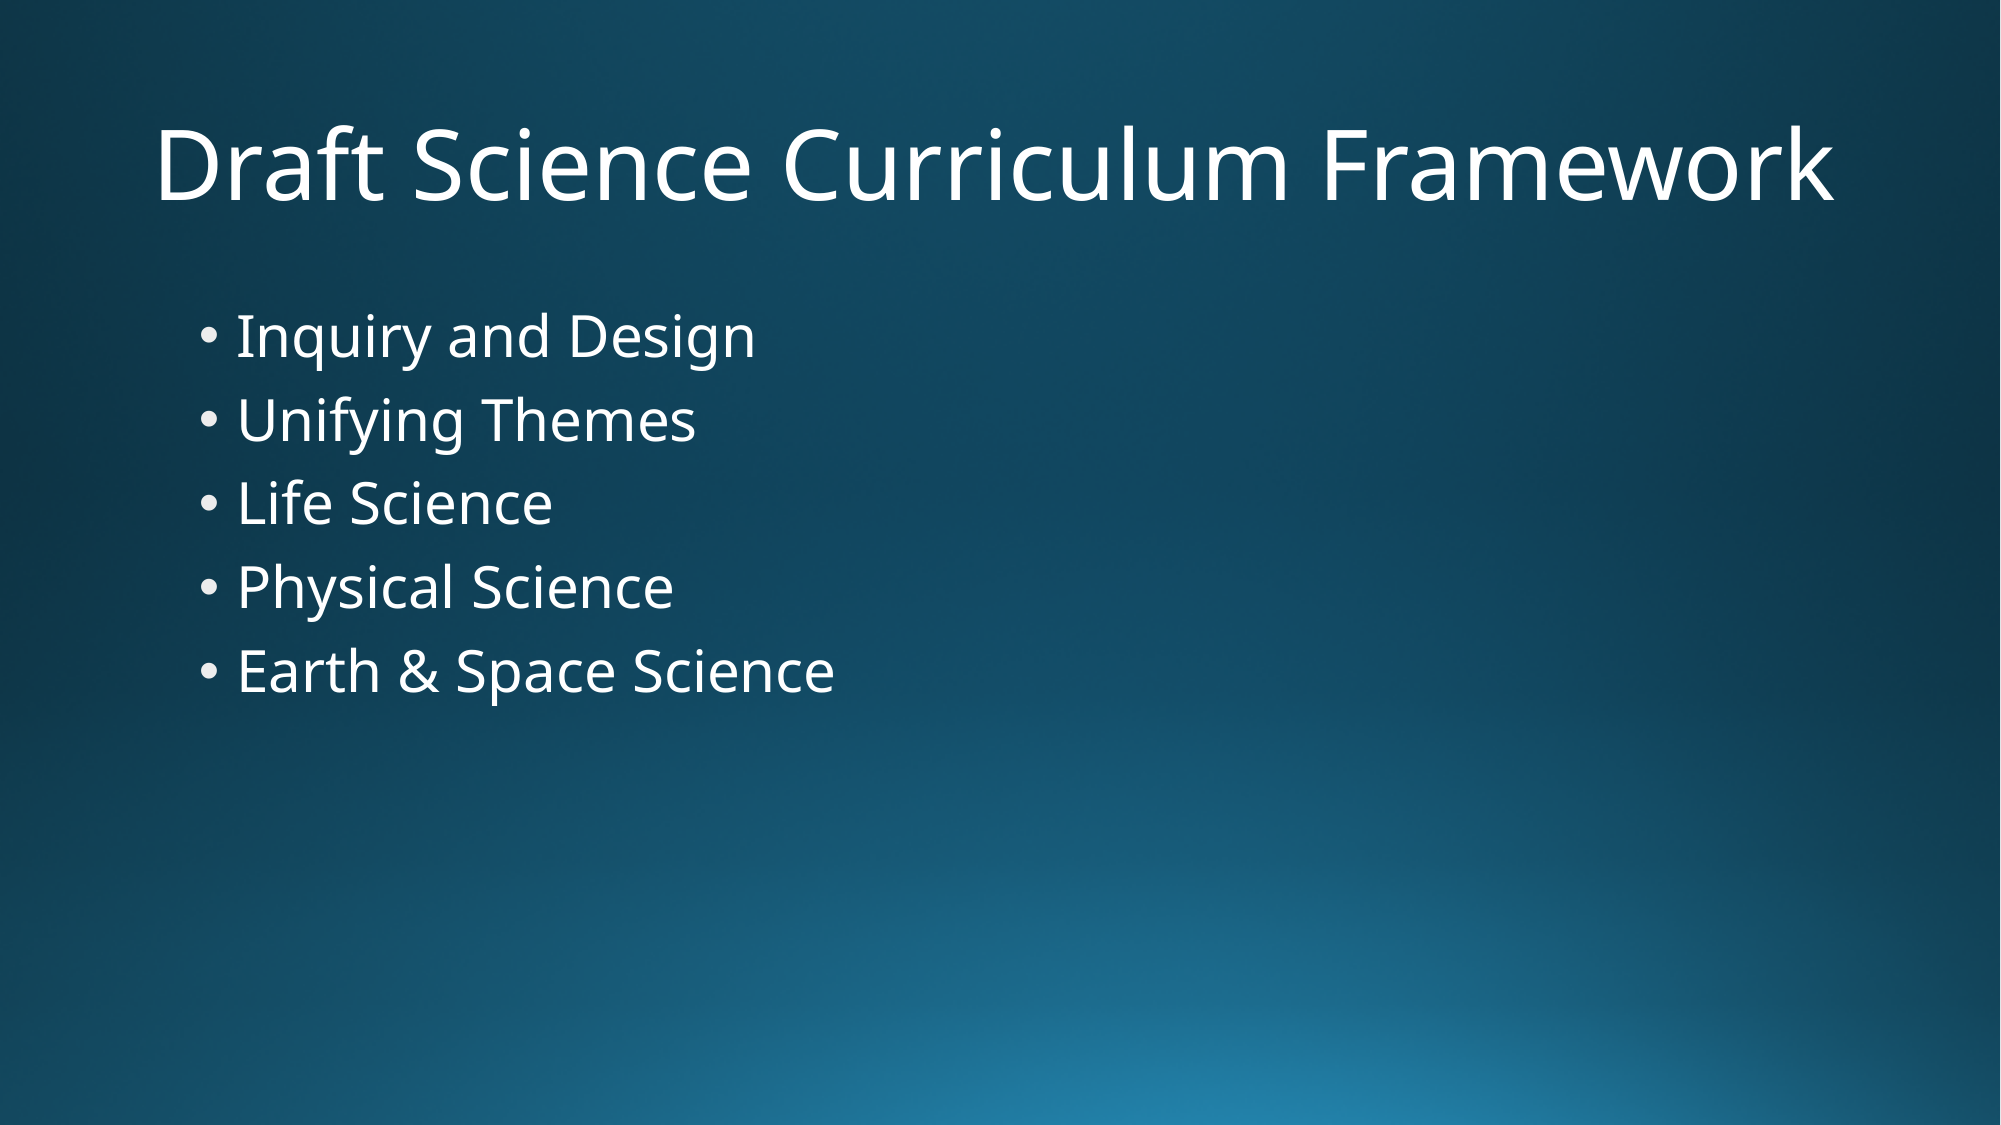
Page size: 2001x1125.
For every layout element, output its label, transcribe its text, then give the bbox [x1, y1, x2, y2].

picture [0, 0, 2001, 1125]
list Inquiry and Design Unifying Themes Life Science Physical Science Earth & Space Science [183, 299, 1863, 1014]
title Draft Science Curriculum Framework [137, 59, 1908, 278]
